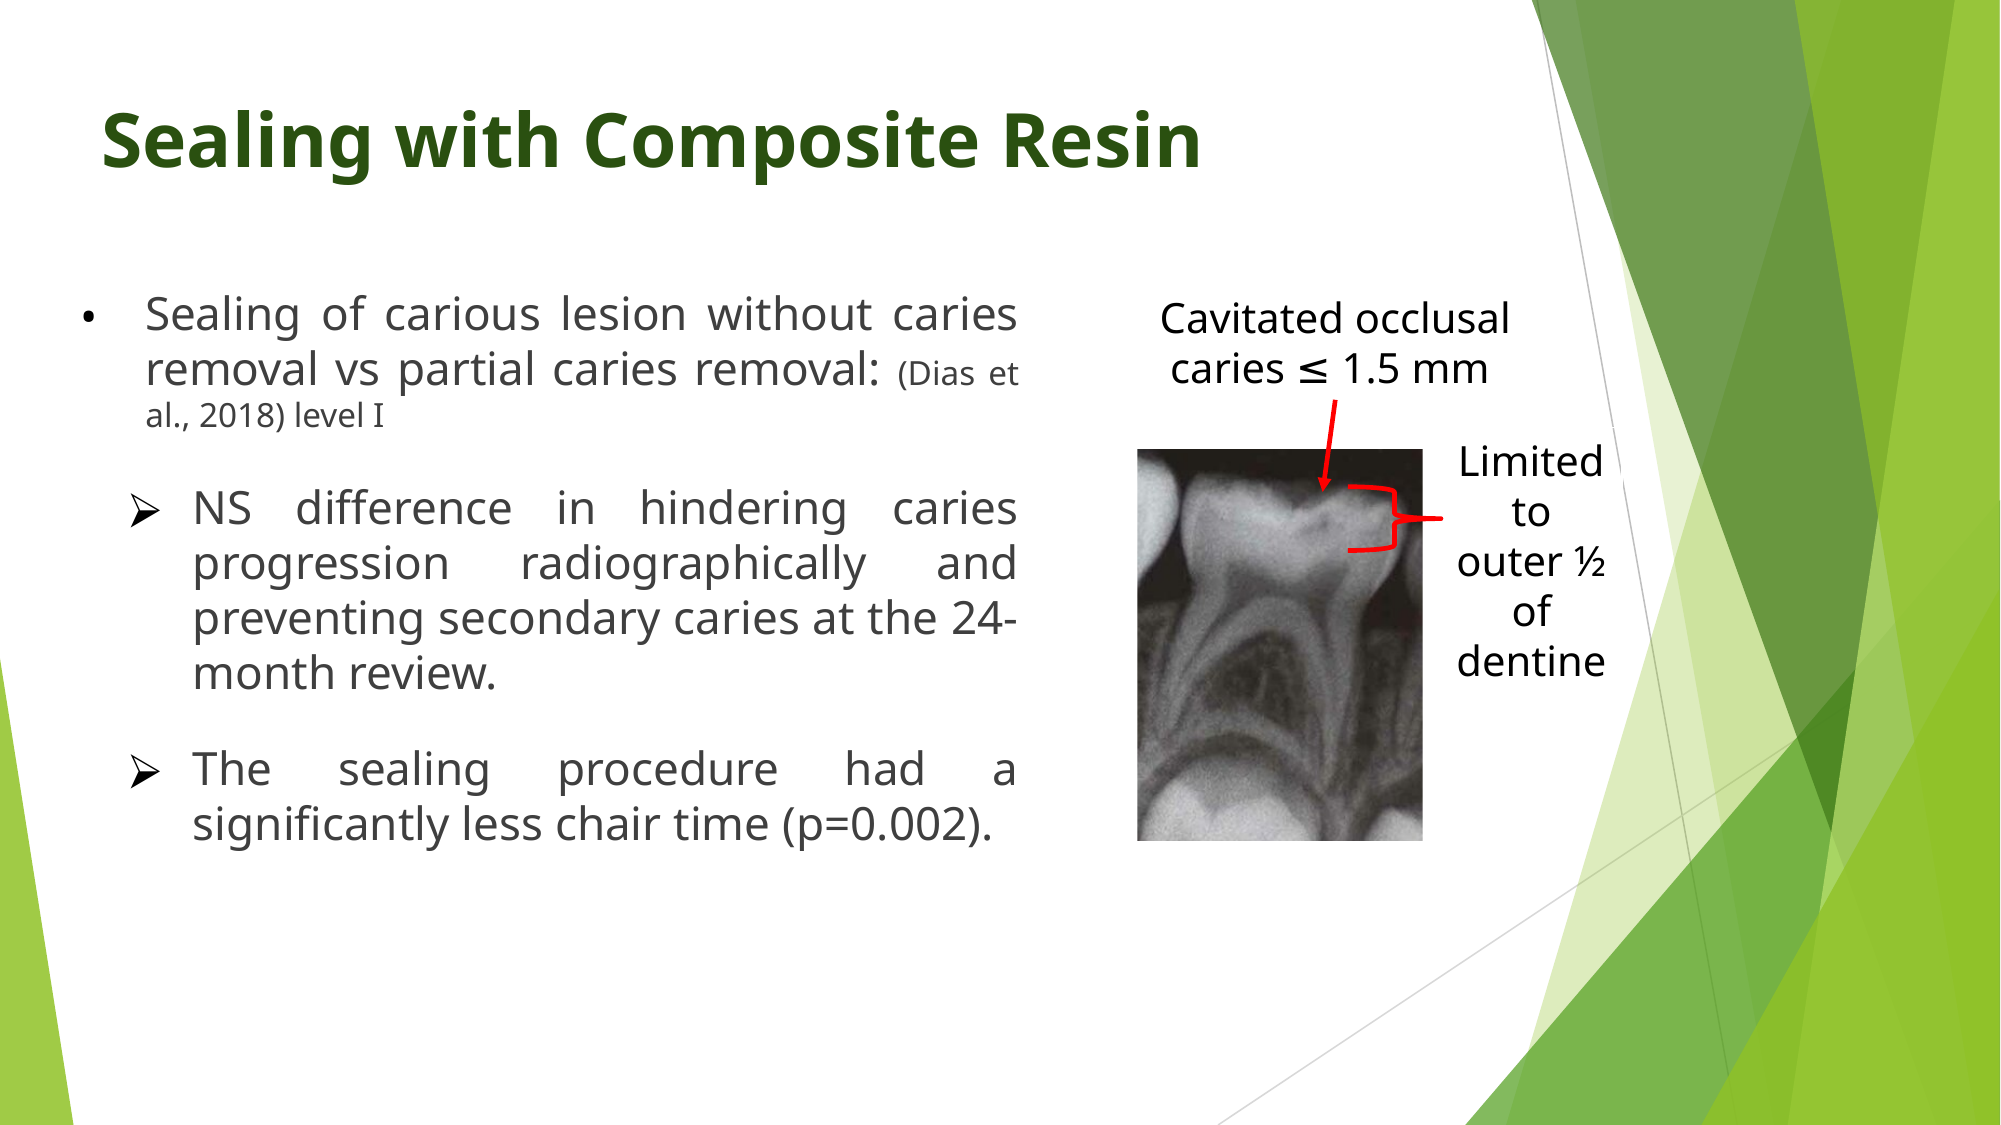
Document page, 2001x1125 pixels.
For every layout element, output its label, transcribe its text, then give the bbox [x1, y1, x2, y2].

list Sealing of carious lesion without caries removal vs partial caries removal: (Dias et al., 2018) level I NS difference in hindering caries progression radiographically and preventing secondary caries at the 24-month review. The sealing procedure had a significantly less chair time (p=0.002). [45, 242, 1035, 920]
title Sealing with Composite Resin [86, 73, 1437, 201]
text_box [1128, 284, 1622, 841]
